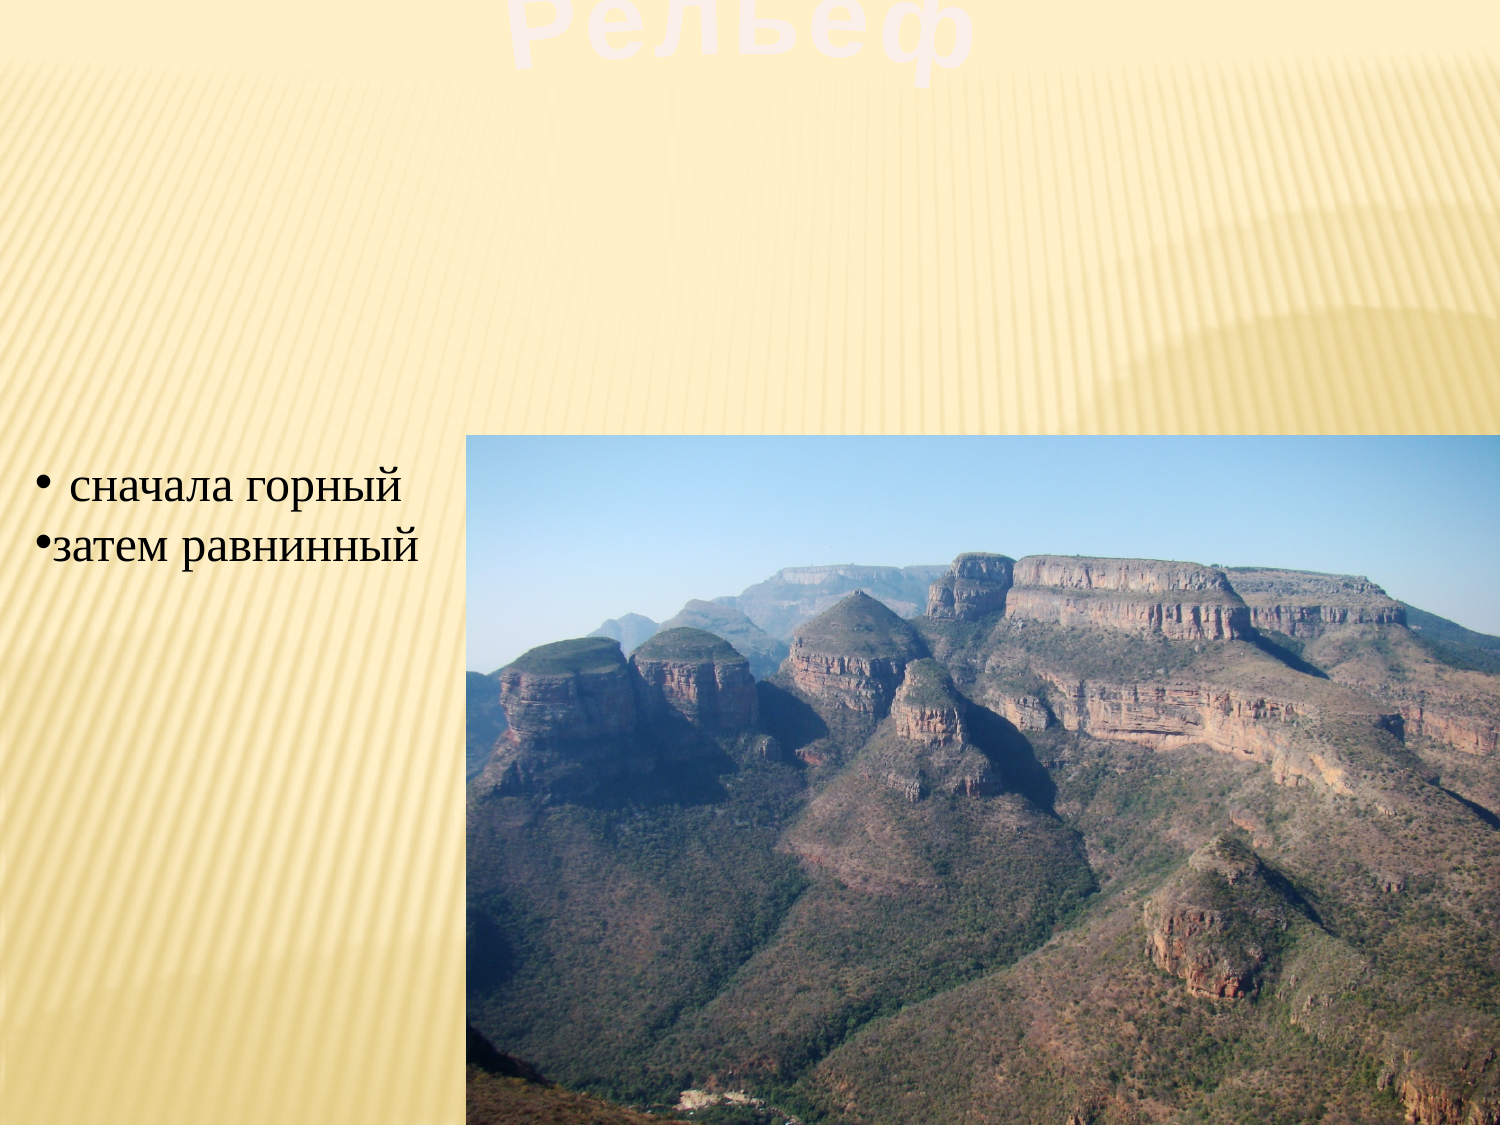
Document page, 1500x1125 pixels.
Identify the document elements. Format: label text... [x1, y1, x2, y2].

text_box сначала горный затем равнинный [19, 444, 435, 580]
picture [466, 435, 1500, 1125]
